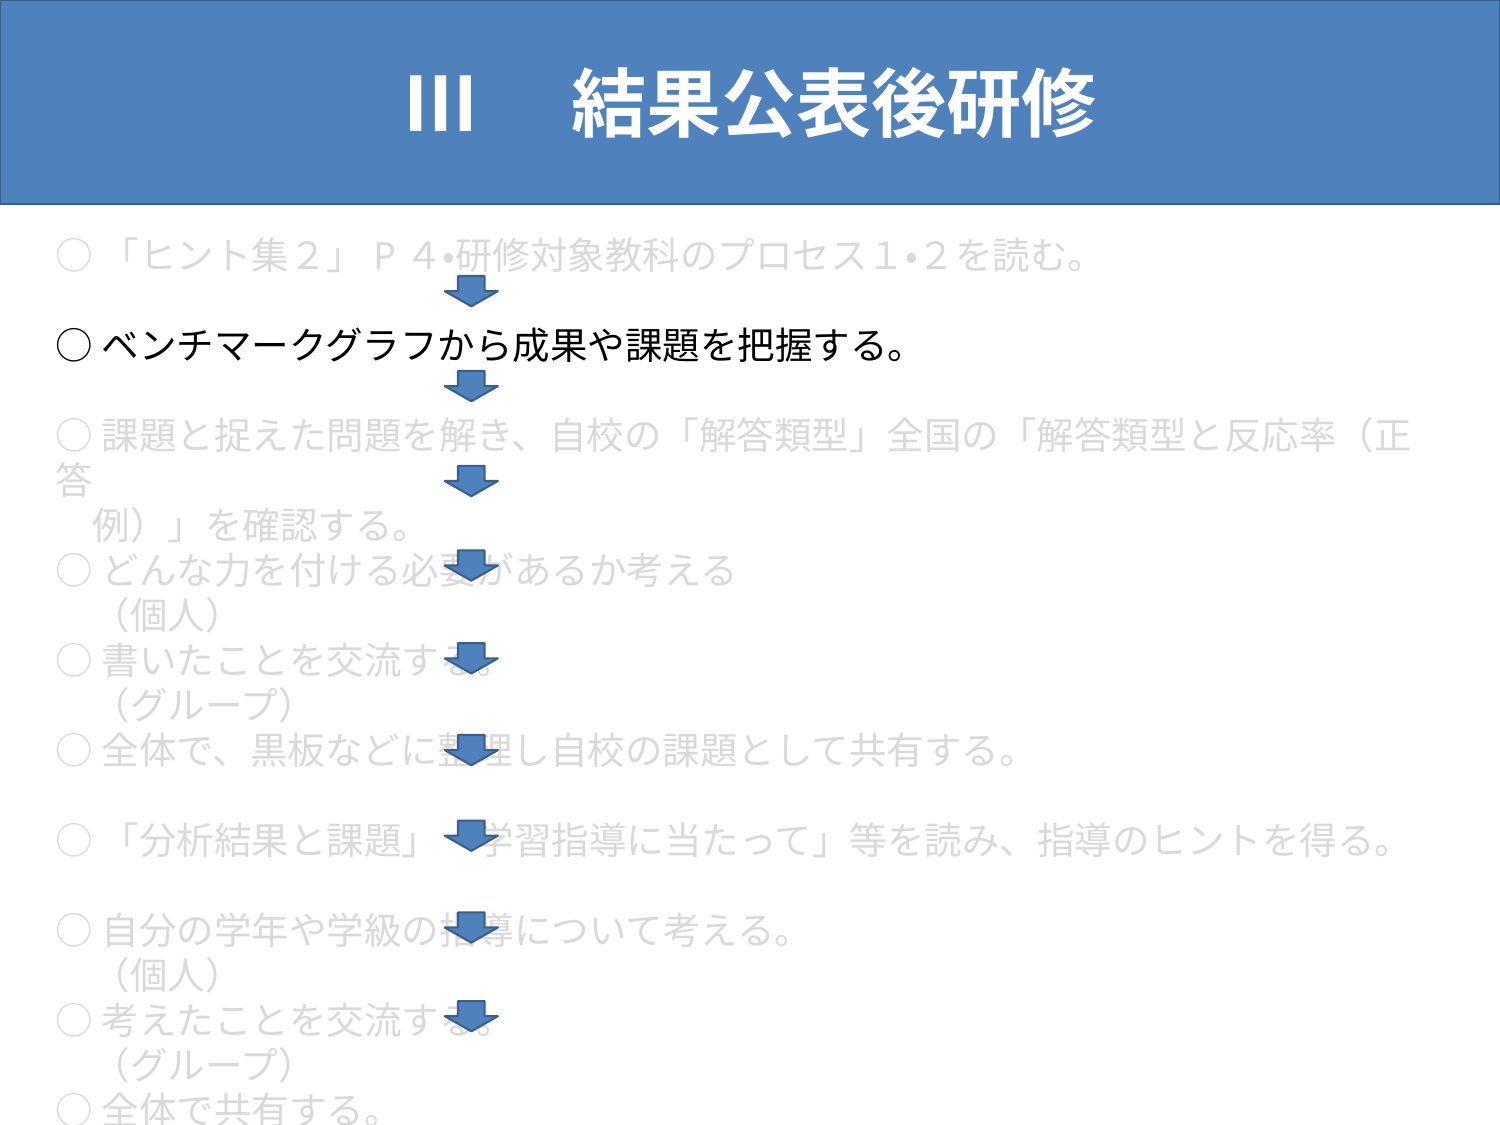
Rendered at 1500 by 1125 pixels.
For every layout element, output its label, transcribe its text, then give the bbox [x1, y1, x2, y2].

text_box [443, 642, 499, 675]
text_box [443, 733, 499, 767]
text_box Ⅲ 結果公表後研修 [0, 0, 1500, 205]
text_box [443, 549, 499, 582]
text_box [443, 464, 499, 498]
text_box [443, 274, 499, 308]
text_box ○「ヒント集２」P４・研修対象教科のプロセス１・２を読む。 ○ベンチマークグラフから成果や課題を把握する。 ○課題と捉えた問題を解き、自校の「解答類型」全国の「解答類型と反応率（正答 例）」を確認する。 ○どんな力を付ける必要があるか考える （個人） ○書いたことを交流する。 （グループ） ○全体で、黒板などに整理し自校の課題として共有する。 ○「分析結果と課題」「学習指導に当たって」等を読み、指導のヒントを得る。 ○自分の学年や学級の指導について考える。 （個人） ○考えたことを交流する。 （グループ） ○全体で共有する。 [40, 224, 1460, 1125]
text_box [443, 819, 499, 852]
text_box [443, 369, 499, 403]
text_box [443, 1000, 499, 1033]
text_box [443, 911, 499, 944]
